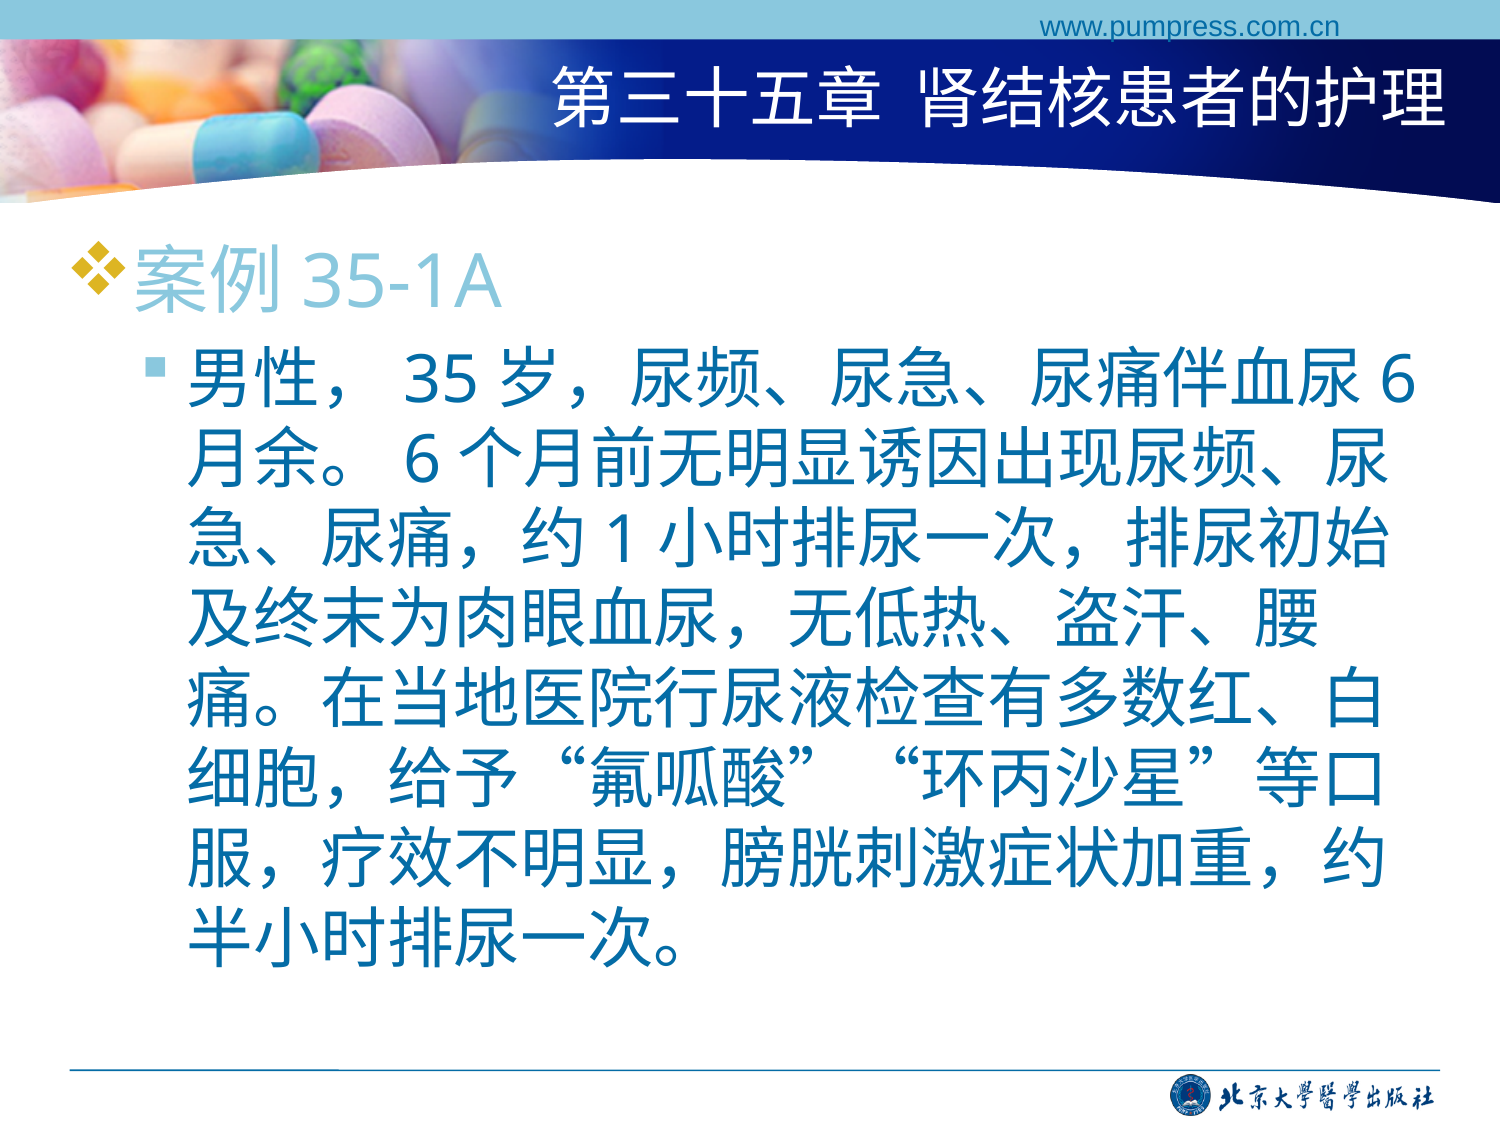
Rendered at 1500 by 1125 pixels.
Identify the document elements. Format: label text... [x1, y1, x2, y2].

title 第三十五章 肾结核患者的护理 [137, 49, 1463, 143]
slide_number www.pumpress.com.cn [1025, 0, 1463, 38]
picture [0, 40, 1500, 203]
picture [1170, 1074, 1436, 1118]
list 案例35-1A 男性，35岁，尿频、尿急、尿痛伴血尿6月余。6个月前无明显诱因出现尿频、尿急、尿痛，约1小时排尿一次，排尿初始及终末为肉眼血尿，无低热、盗汗、腰痛。在当地医院行尿液检查有多数红、白细胞，给予“氟呱酸”“环丙沙星”等口服，疗效不明显，膀胱刺激症状加重，约半小时排尿一次。 [49, 224, 1463, 1026]
